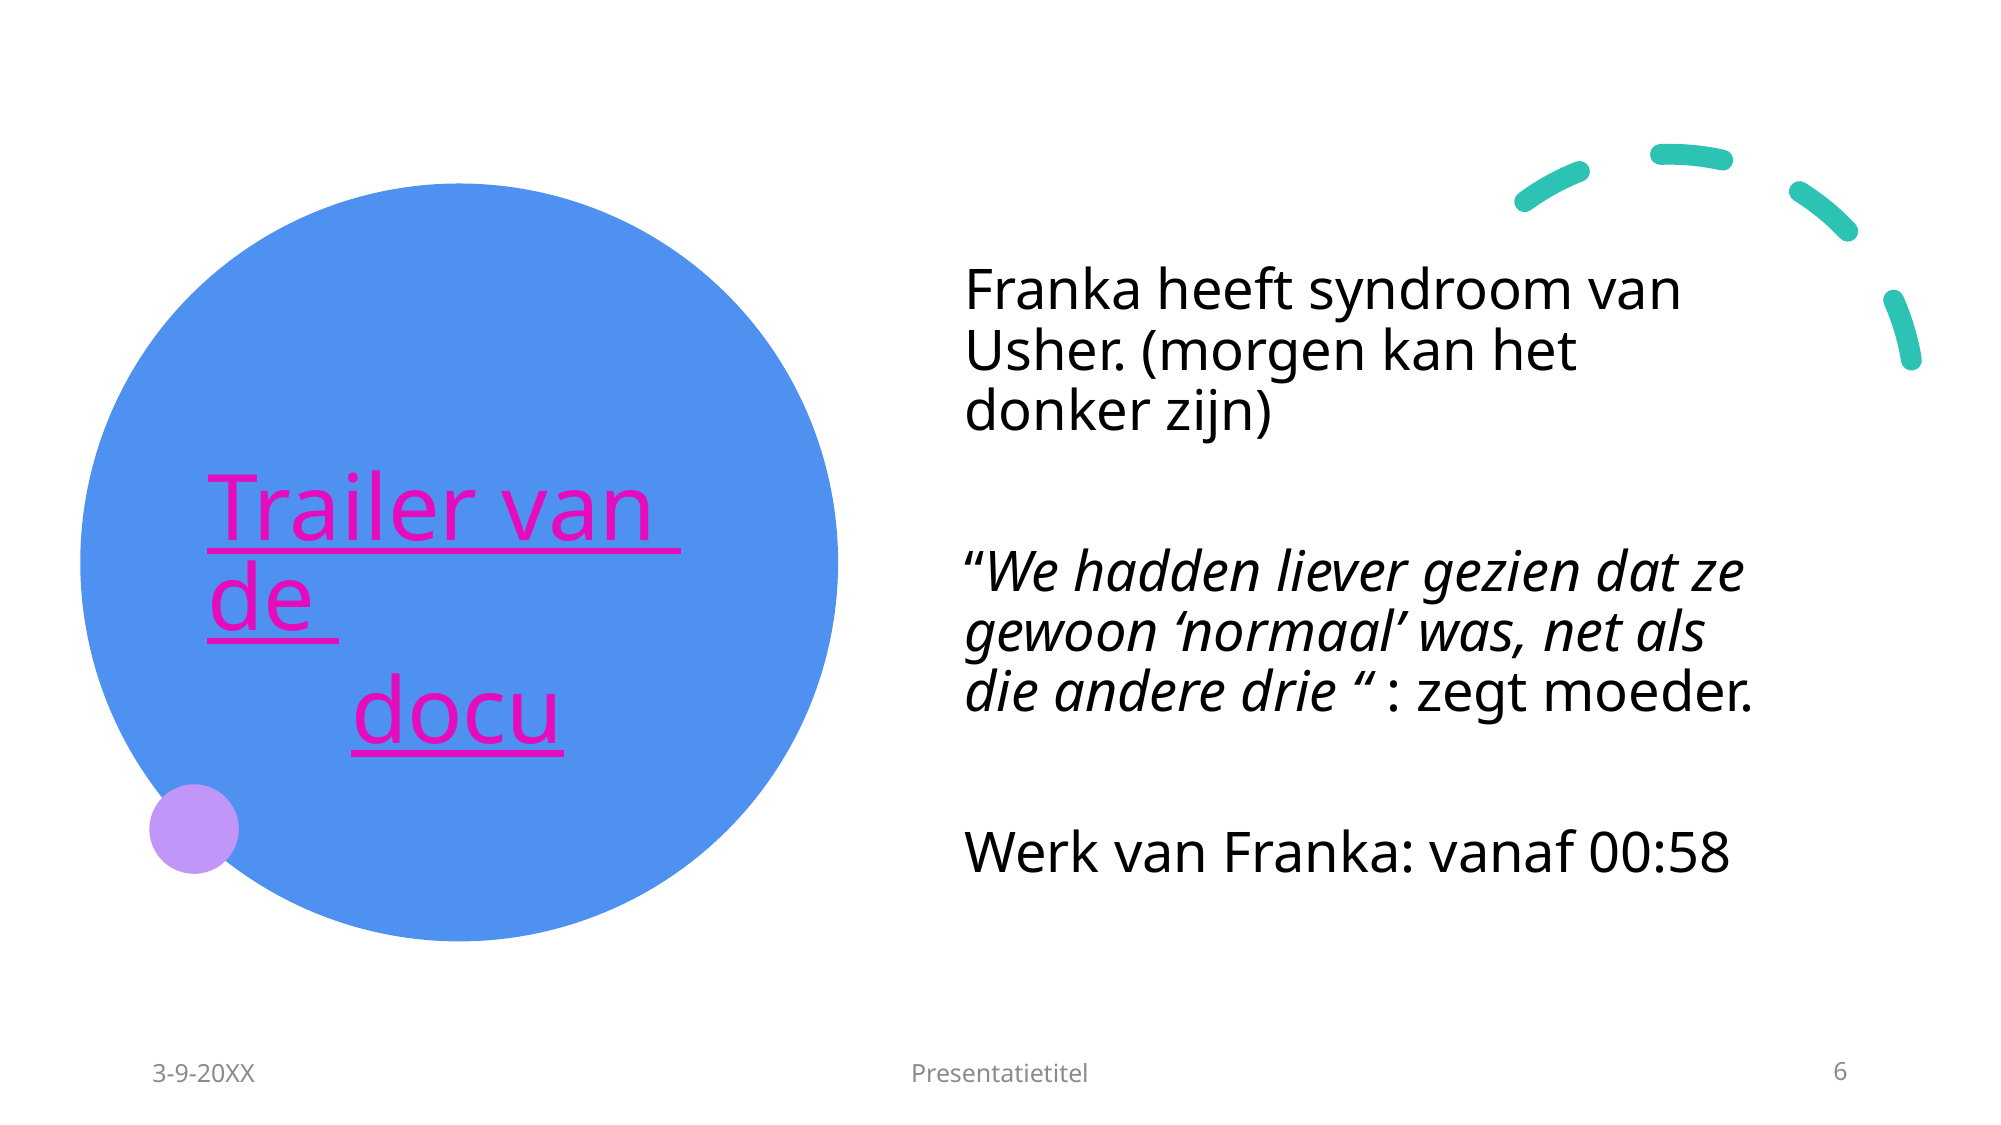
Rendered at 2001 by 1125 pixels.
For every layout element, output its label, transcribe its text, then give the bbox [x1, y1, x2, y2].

slide_number 6 [1412, 1042, 1863, 1103]
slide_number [137, 1042, 588, 1103]
title Trailer van de docu [191, 229, 723, 897]
list Franka heeft syndroom van Usher. (morgen kan het donker zijn) “We hadden liever gezien dat ze gewoon ‘normaal’ was, net als die andere drie “ : zegt moeder. Werk van Franka: vanaf 00:58 [949, 250, 1788, 896]
footer Presentatietitel [662, 1042, 1338, 1103]
